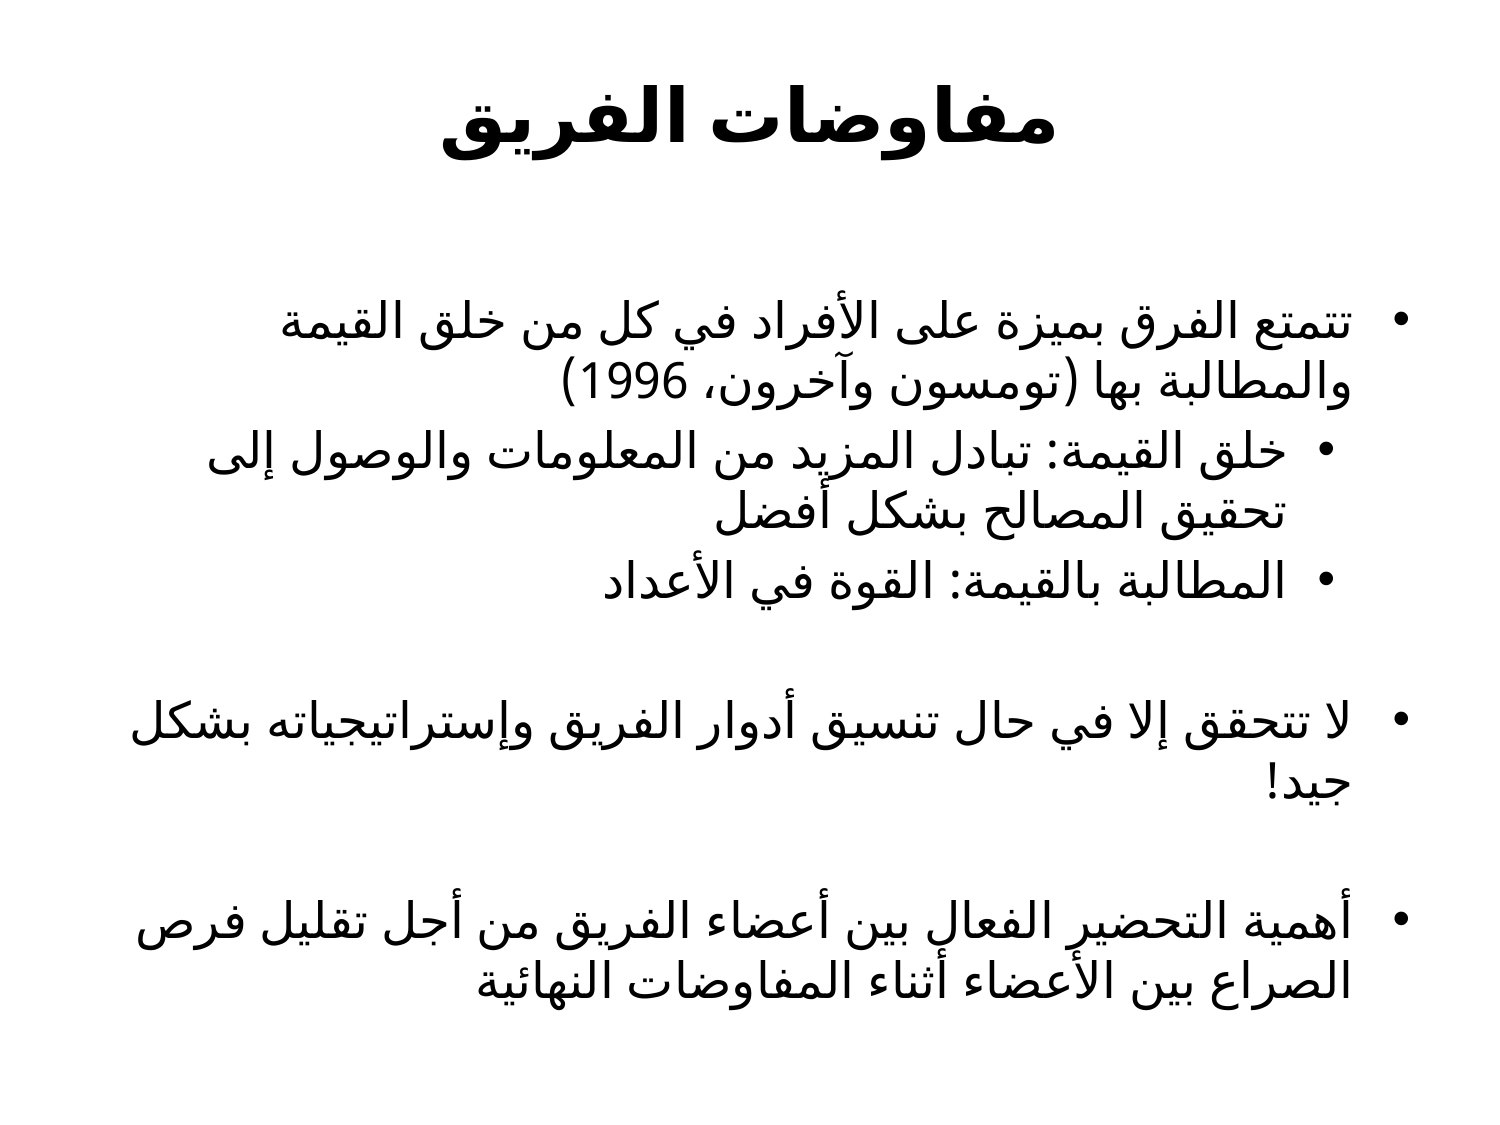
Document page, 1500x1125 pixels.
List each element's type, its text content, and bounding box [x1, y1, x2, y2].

list تتمتع الفرق بميزة على الأفراد في كل من خلق القيمة والمطالبة بها (تومسون وآخرون، 1996) خلق القيمة: تبادل المزيد من المعلومات والوصول إلى تحقيق المصالح بشكل أفضل المطالبة بالقيمة: القوة في الأعداد لا تتحقق إلا في حال تنسيق أدوار الفريق وإستراتيجياته بشكل جيد! أهمية التحضير الفعال بين أعضاء الفريق من أجل تقليل فرص الصراع بين الأعضاء أثناء المفاوضات النهائية [75, 280, 1425, 1024]
title مفاوضات الفريق [75, 19, 1425, 207]
